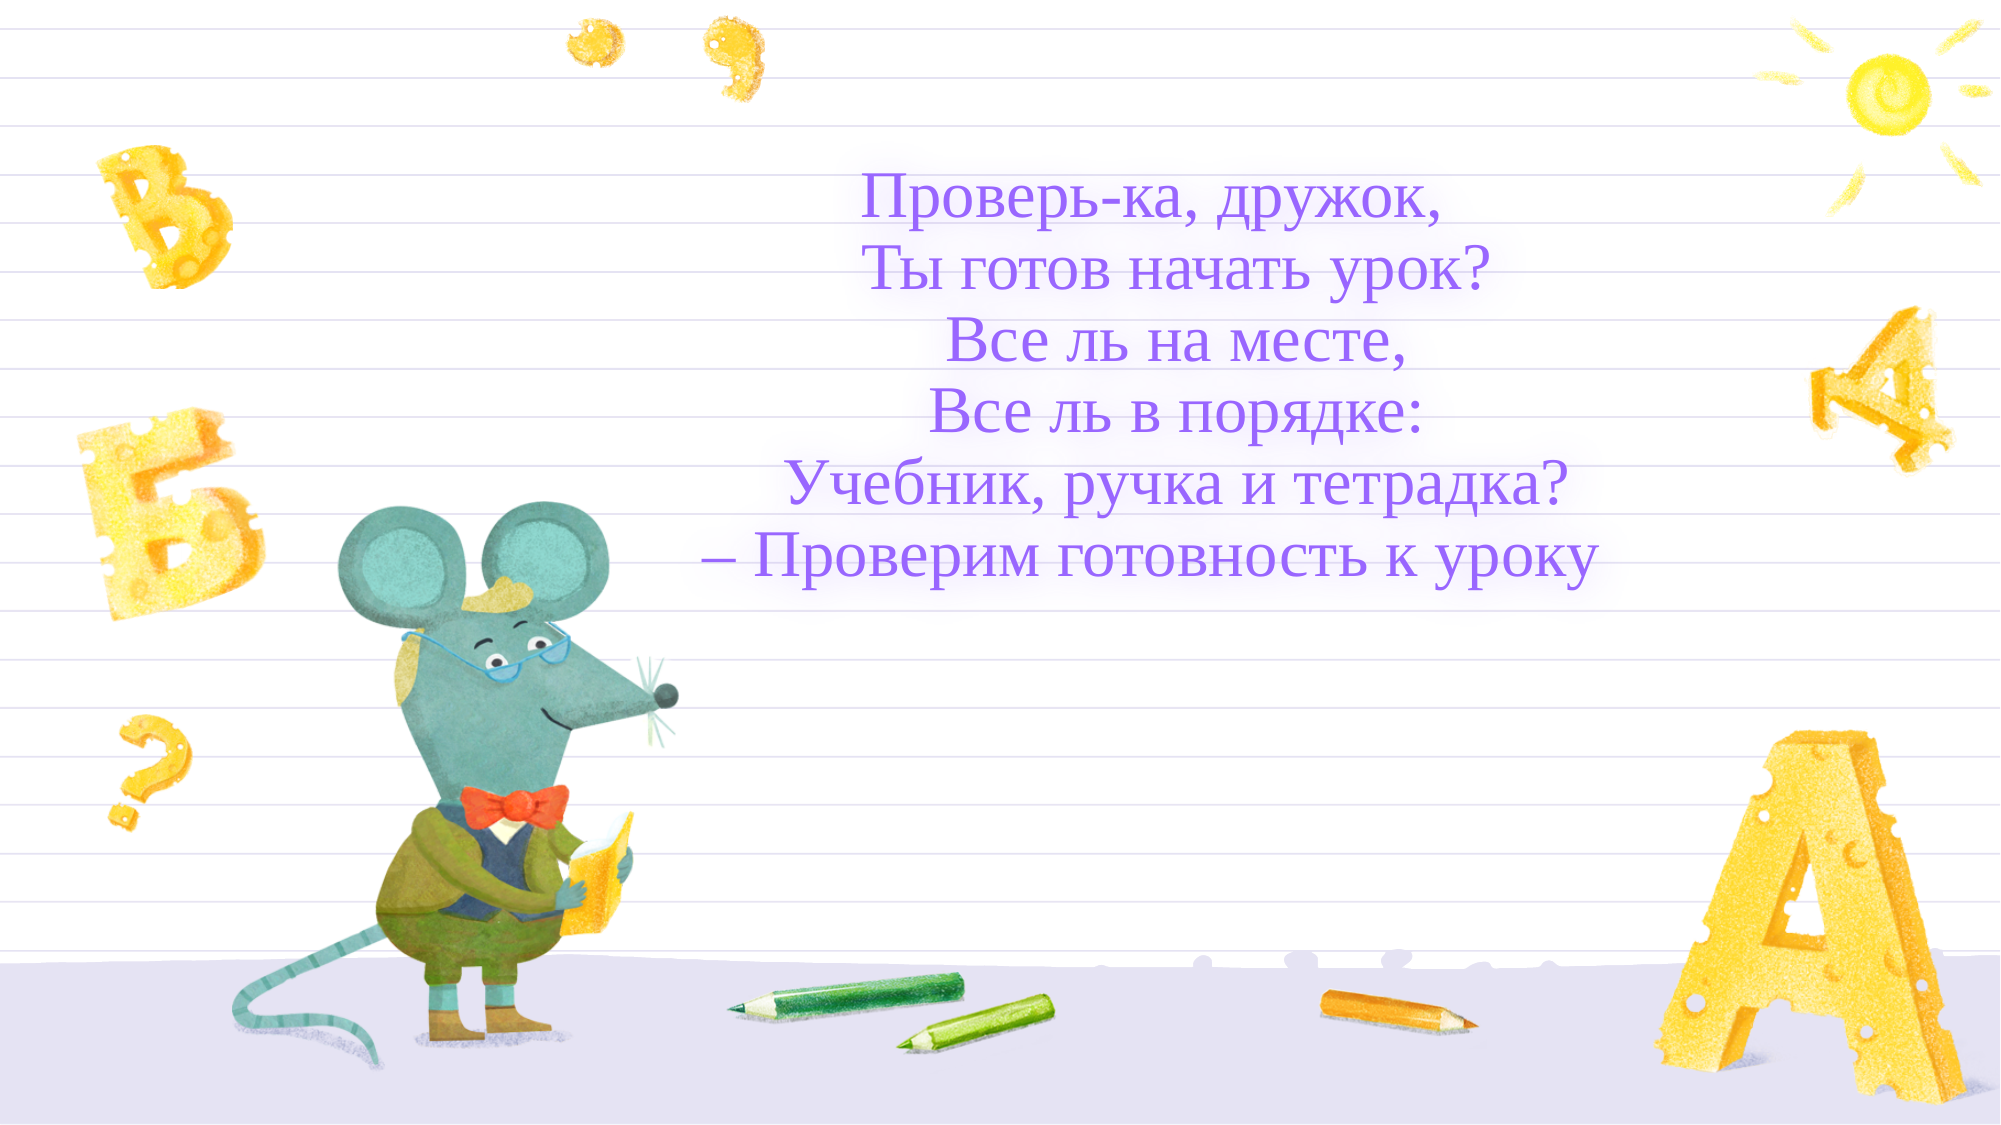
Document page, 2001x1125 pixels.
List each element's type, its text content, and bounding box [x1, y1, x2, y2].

picture [43, 382, 681, 1074]
picture [1835, 305, 1957, 479]
title Проверь-ка, дружок, Ты готов начать урок? Все ль на месте, Все ль в порядке: Учебник, ручка и тетрадка? – Проверим готовность к уроку [477, 262, 1827, 599]
picture [107, 714, 193, 833]
picture [565, 15, 765, 103]
picture [1650, 729, 2001, 1106]
picture [95, 145, 233, 289]
picture [726, 970, 1487, 1074]
picture [1752, 15, 1993, 217]
